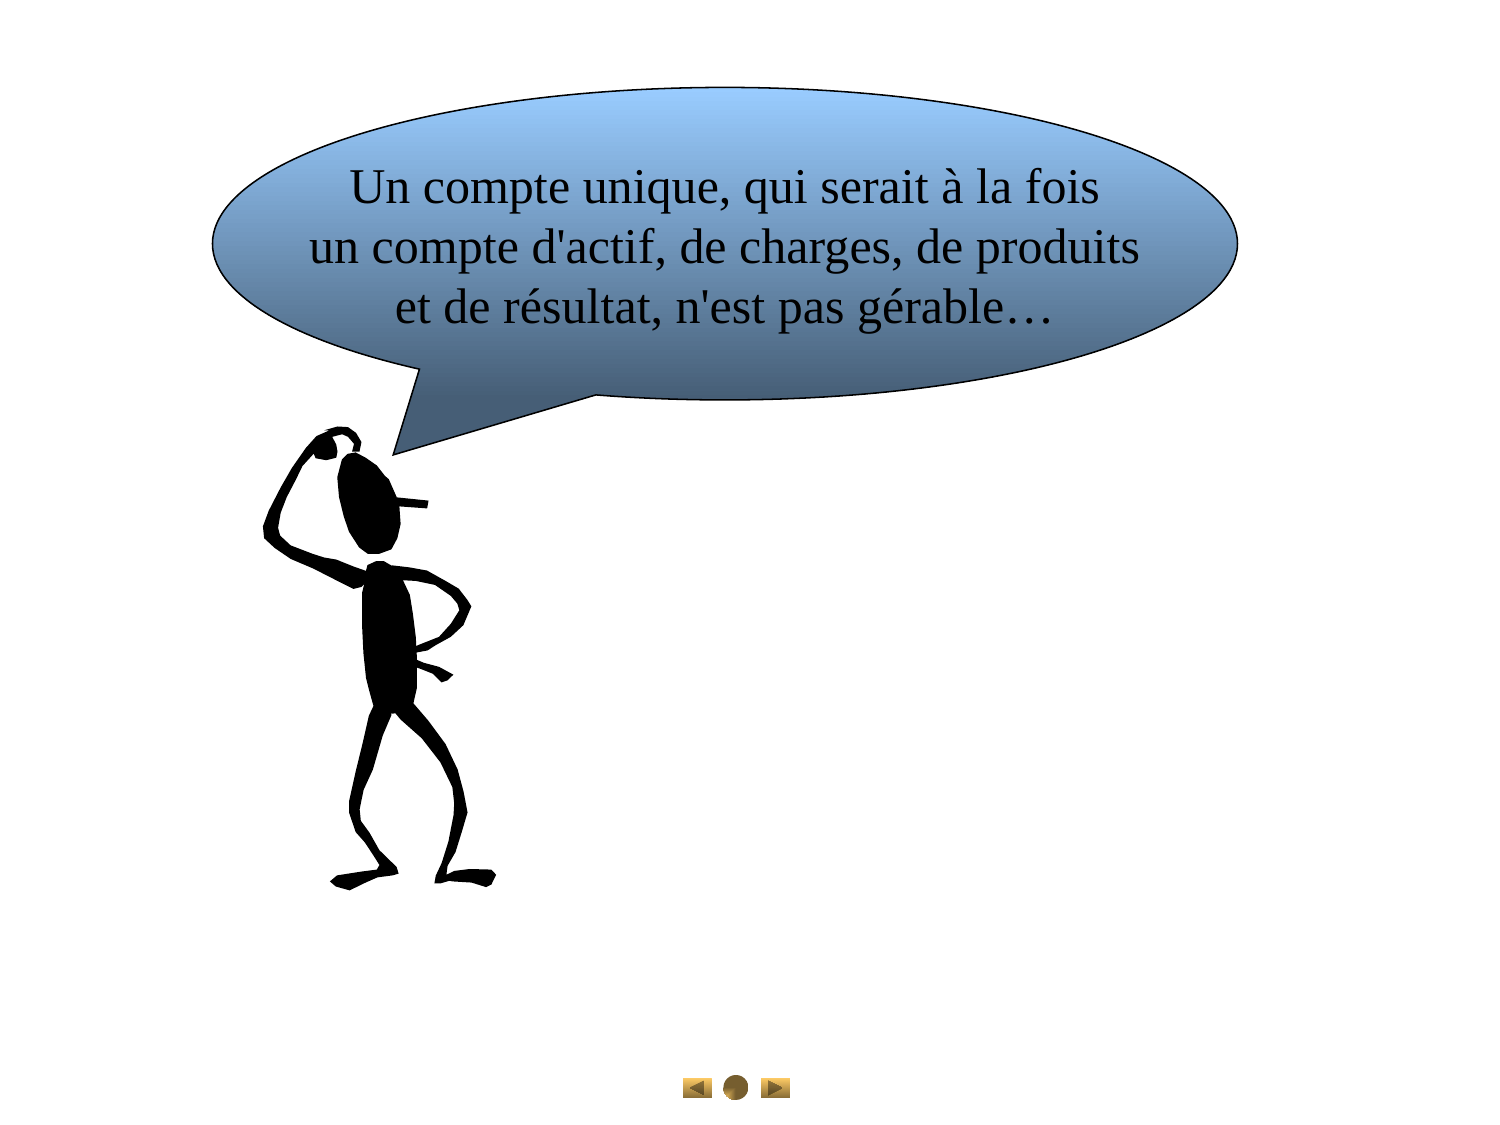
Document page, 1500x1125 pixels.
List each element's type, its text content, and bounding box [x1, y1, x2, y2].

text_box Un compte unique, qui serait à la fois un compte d'actif, de charges, de produits et de résultat, n'est pas gérable… [212, 87, 1238, 425]
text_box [262, 387, 497, 891]
